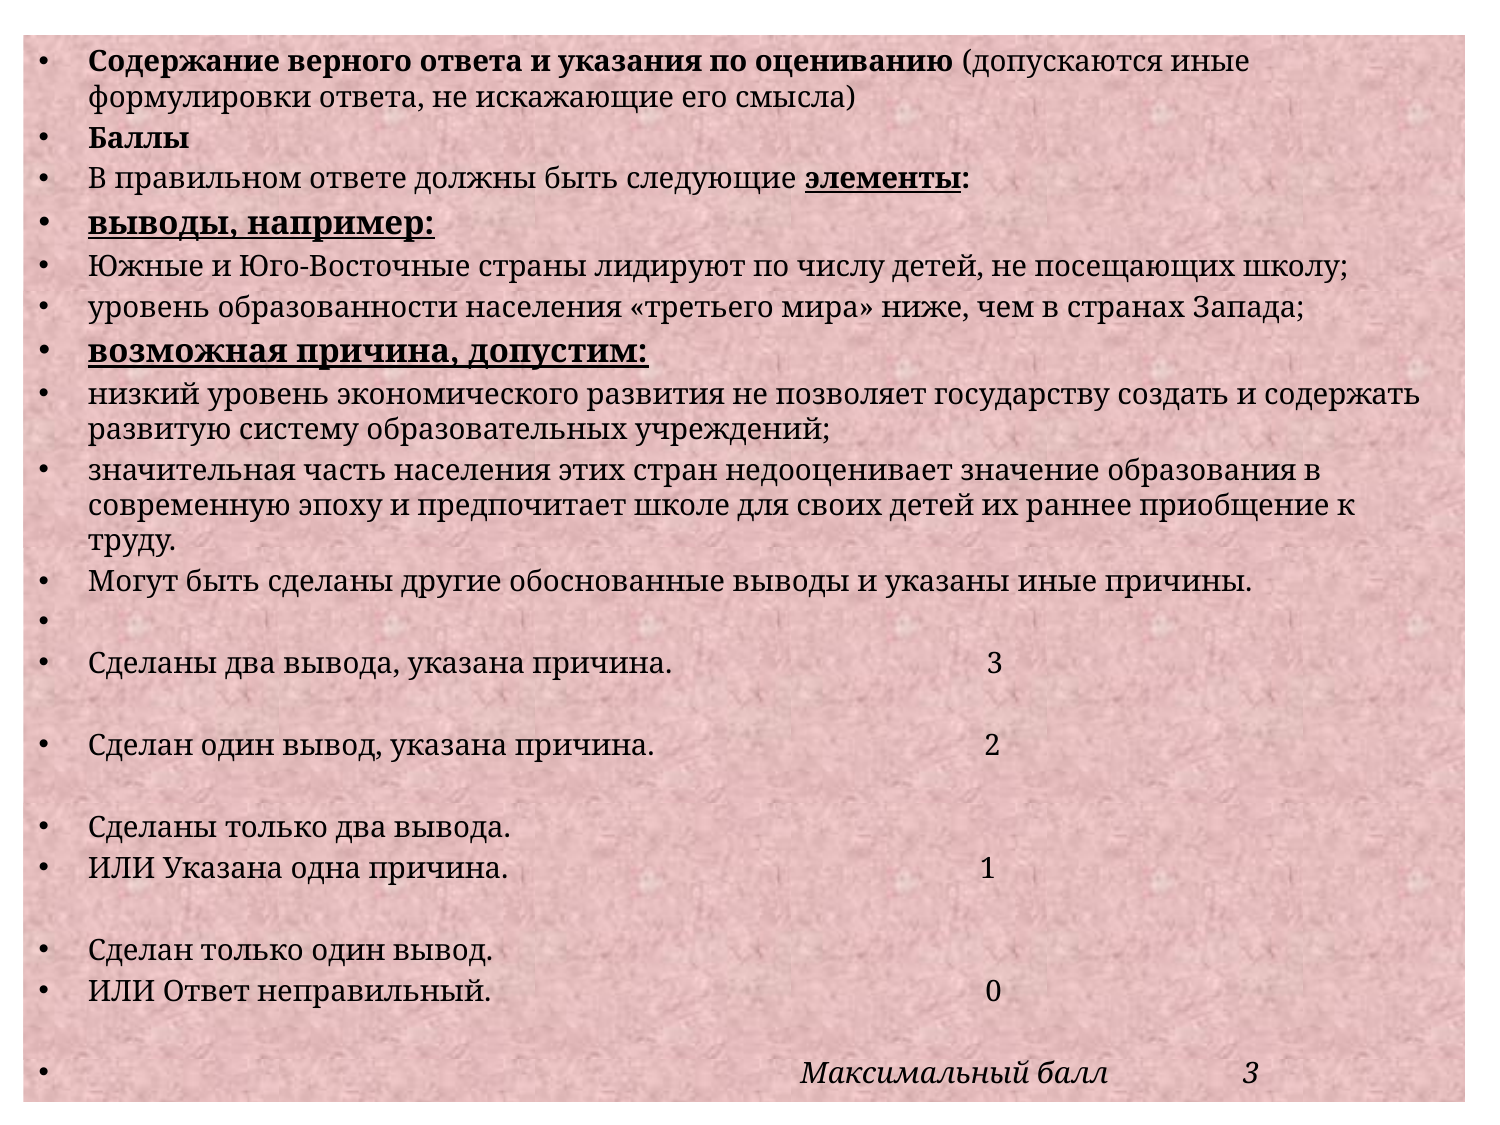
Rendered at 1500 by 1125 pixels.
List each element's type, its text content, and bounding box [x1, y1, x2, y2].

list Содержание верного ответа и указания по оцениванию (допускаются иные формулировки ответа, не искажающие его смысла) Баллы В правильном ответе должны быть следующие элементы: выводы, например: Южные и Юго-Восточные страны лидируют по числу детей, не посещающих школу; уровень образованности населения «третьего мира» ниже, чем в странах Запада; возможная причина, допустим: низкий уровень экономического развития не позволяет государству создать и содержать развитую систему образовательных учреждений; значительная часть населения этих стран недооценивает значение образования в современную эпоху и предпочитает школе для своих детей их раннее приобщение к труду. Могут быть сделаны другие обоснованные выводы и указаны иные причины. Сделаны два вывода, указана причина. 3 Сделан один вывод, указана причина. 2 Сделаны только два вывода. ИЛИ Указана одна причина. 1 Сделан только один вывод. ИЛИ Ответ неправильный. 0 Максимальный балл 3 [23, 35, 1465, 1102]
